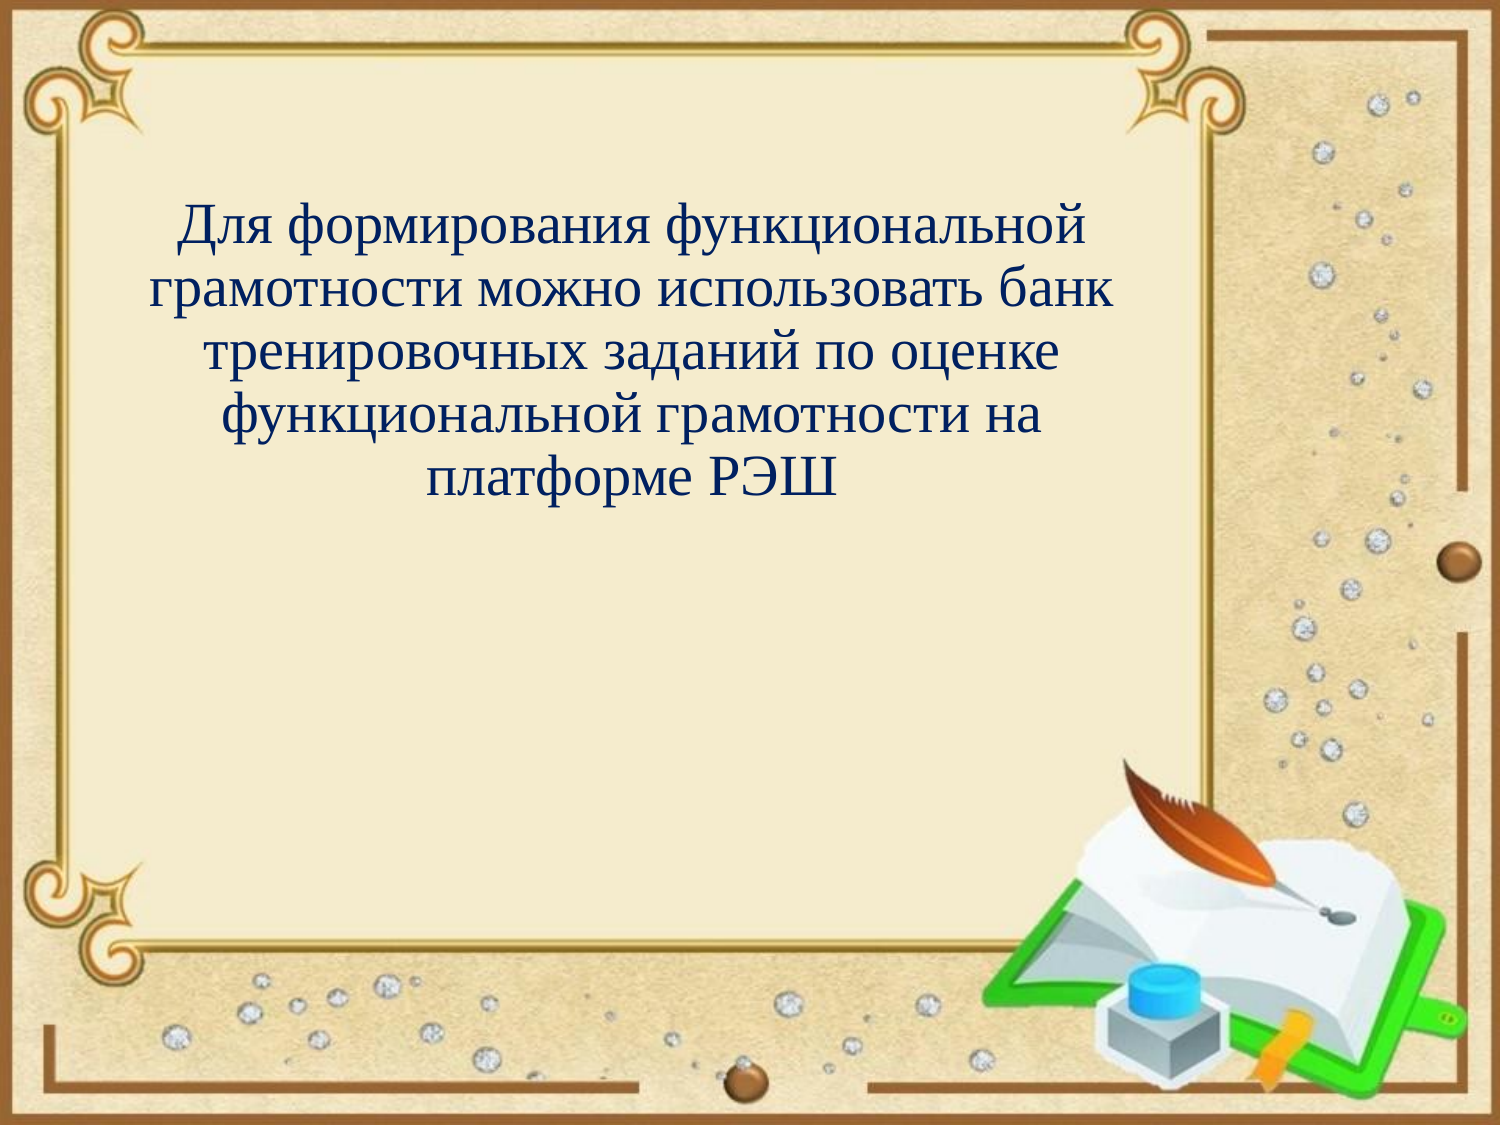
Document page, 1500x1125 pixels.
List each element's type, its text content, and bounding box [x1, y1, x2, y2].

picture [0, 0, 1500, 1125]
list Для формирования функциональной грамотности можно использовать банк тренировочных заданий по оценке функциональной грамотности на платформе РЭШ [79, 186, 1185, 571]
